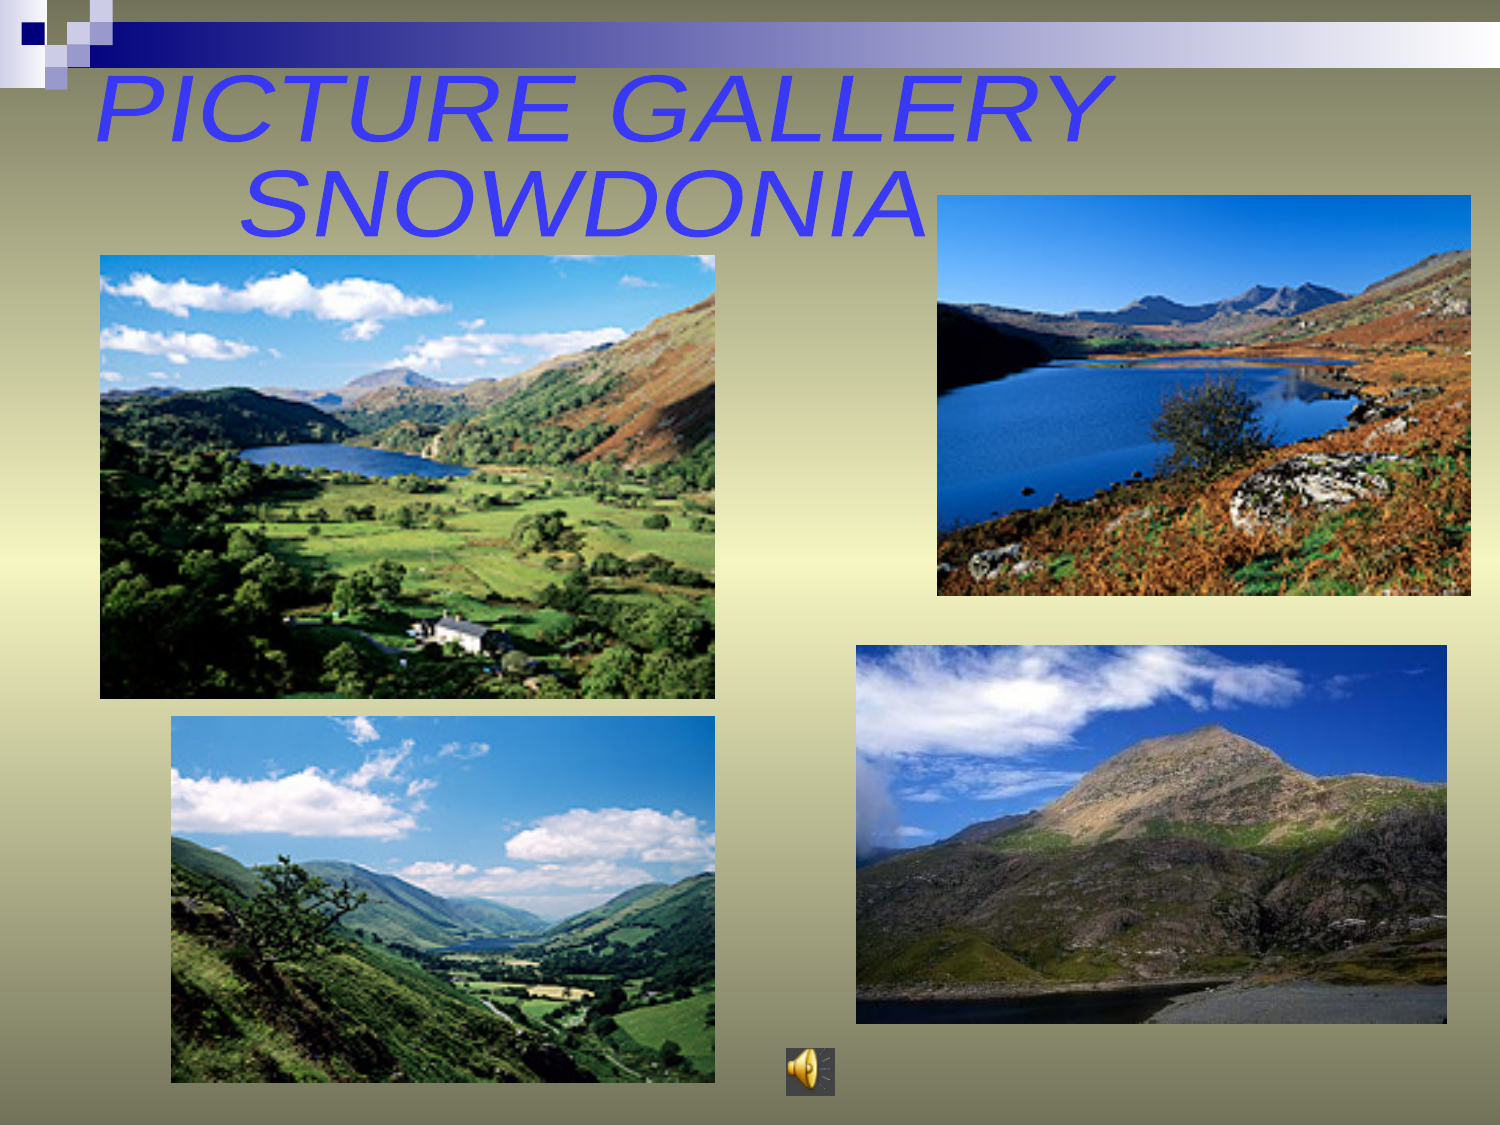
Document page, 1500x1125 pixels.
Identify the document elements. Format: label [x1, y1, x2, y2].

picture [785, 1046, 836, 1098]
list [170, 715, 715, 1083]
list [855, 645, 1448, 1024]
list [937, 195, 1471, 596]
list [100, 255, 715, 699]
